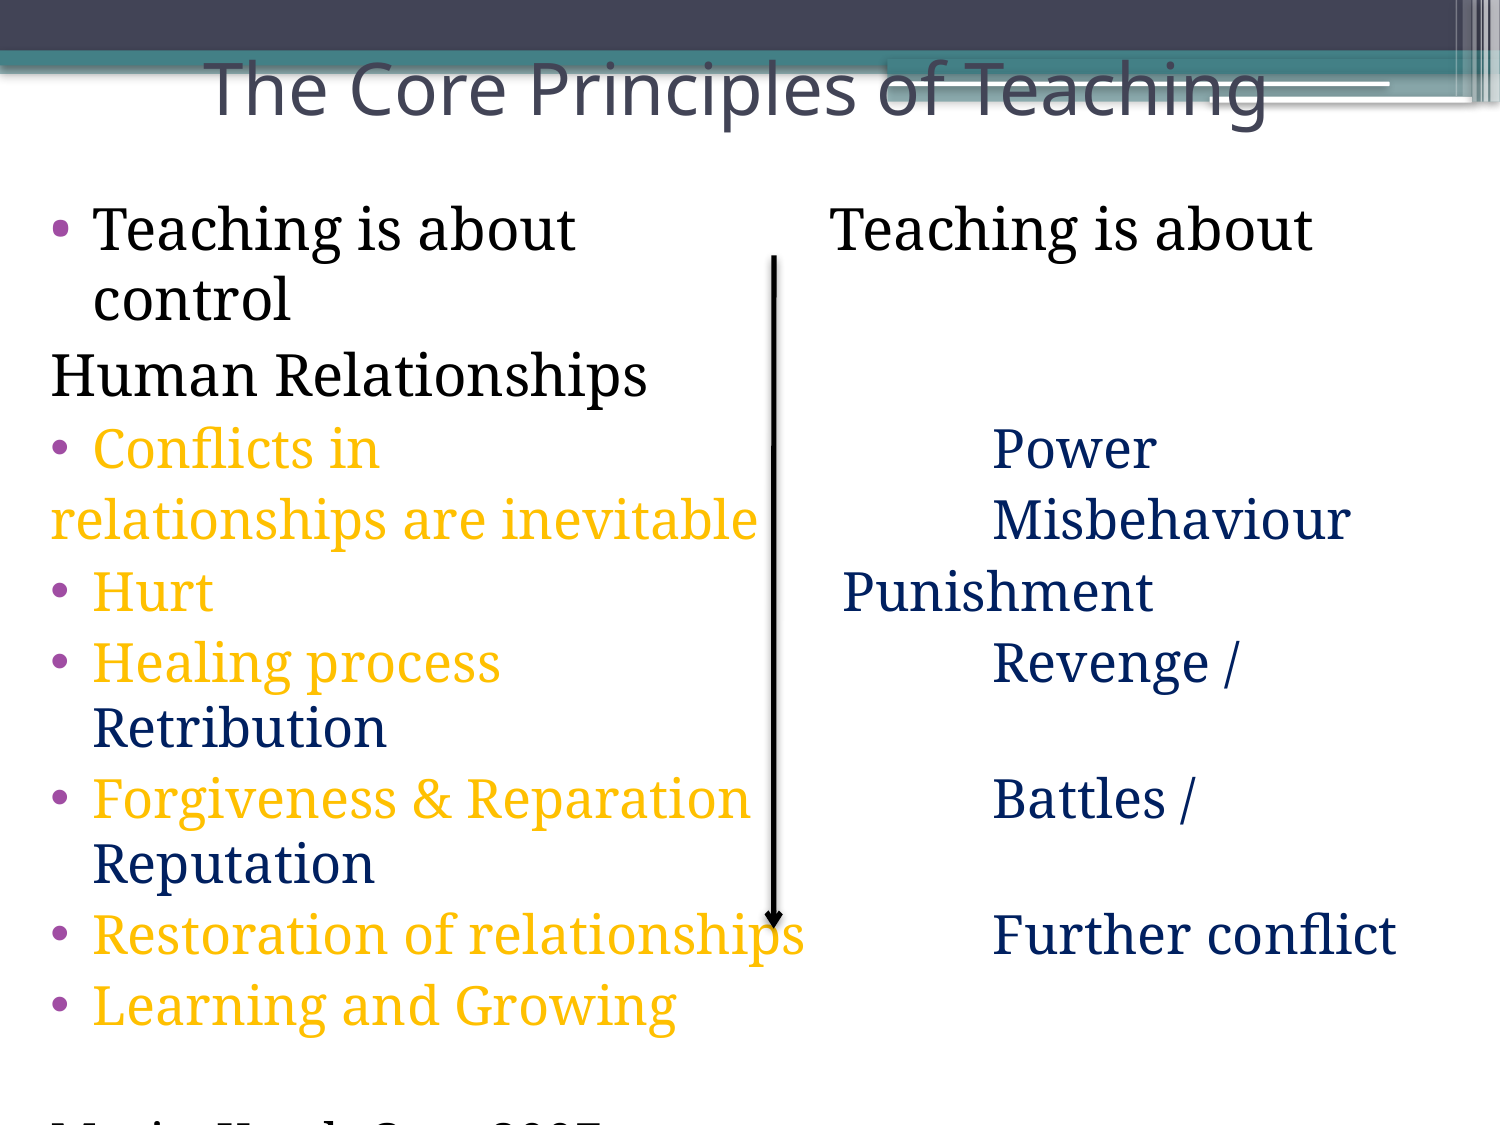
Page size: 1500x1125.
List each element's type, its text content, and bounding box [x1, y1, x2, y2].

list Teaching is about Teaching is about control Human Relationships Conflicts in Power relationships are inevitable Misbehaviour Hurt Punishment Healing process Revenge / Retribution Forgiveness & Reparation Battles / Reputation Restoration of relationships Further conflict Learning and Growing Marist Youth Care 2007 [17, 184, 1483, 1006]
title The Core Principles of Teaching [188, 35, 1468, 138]
